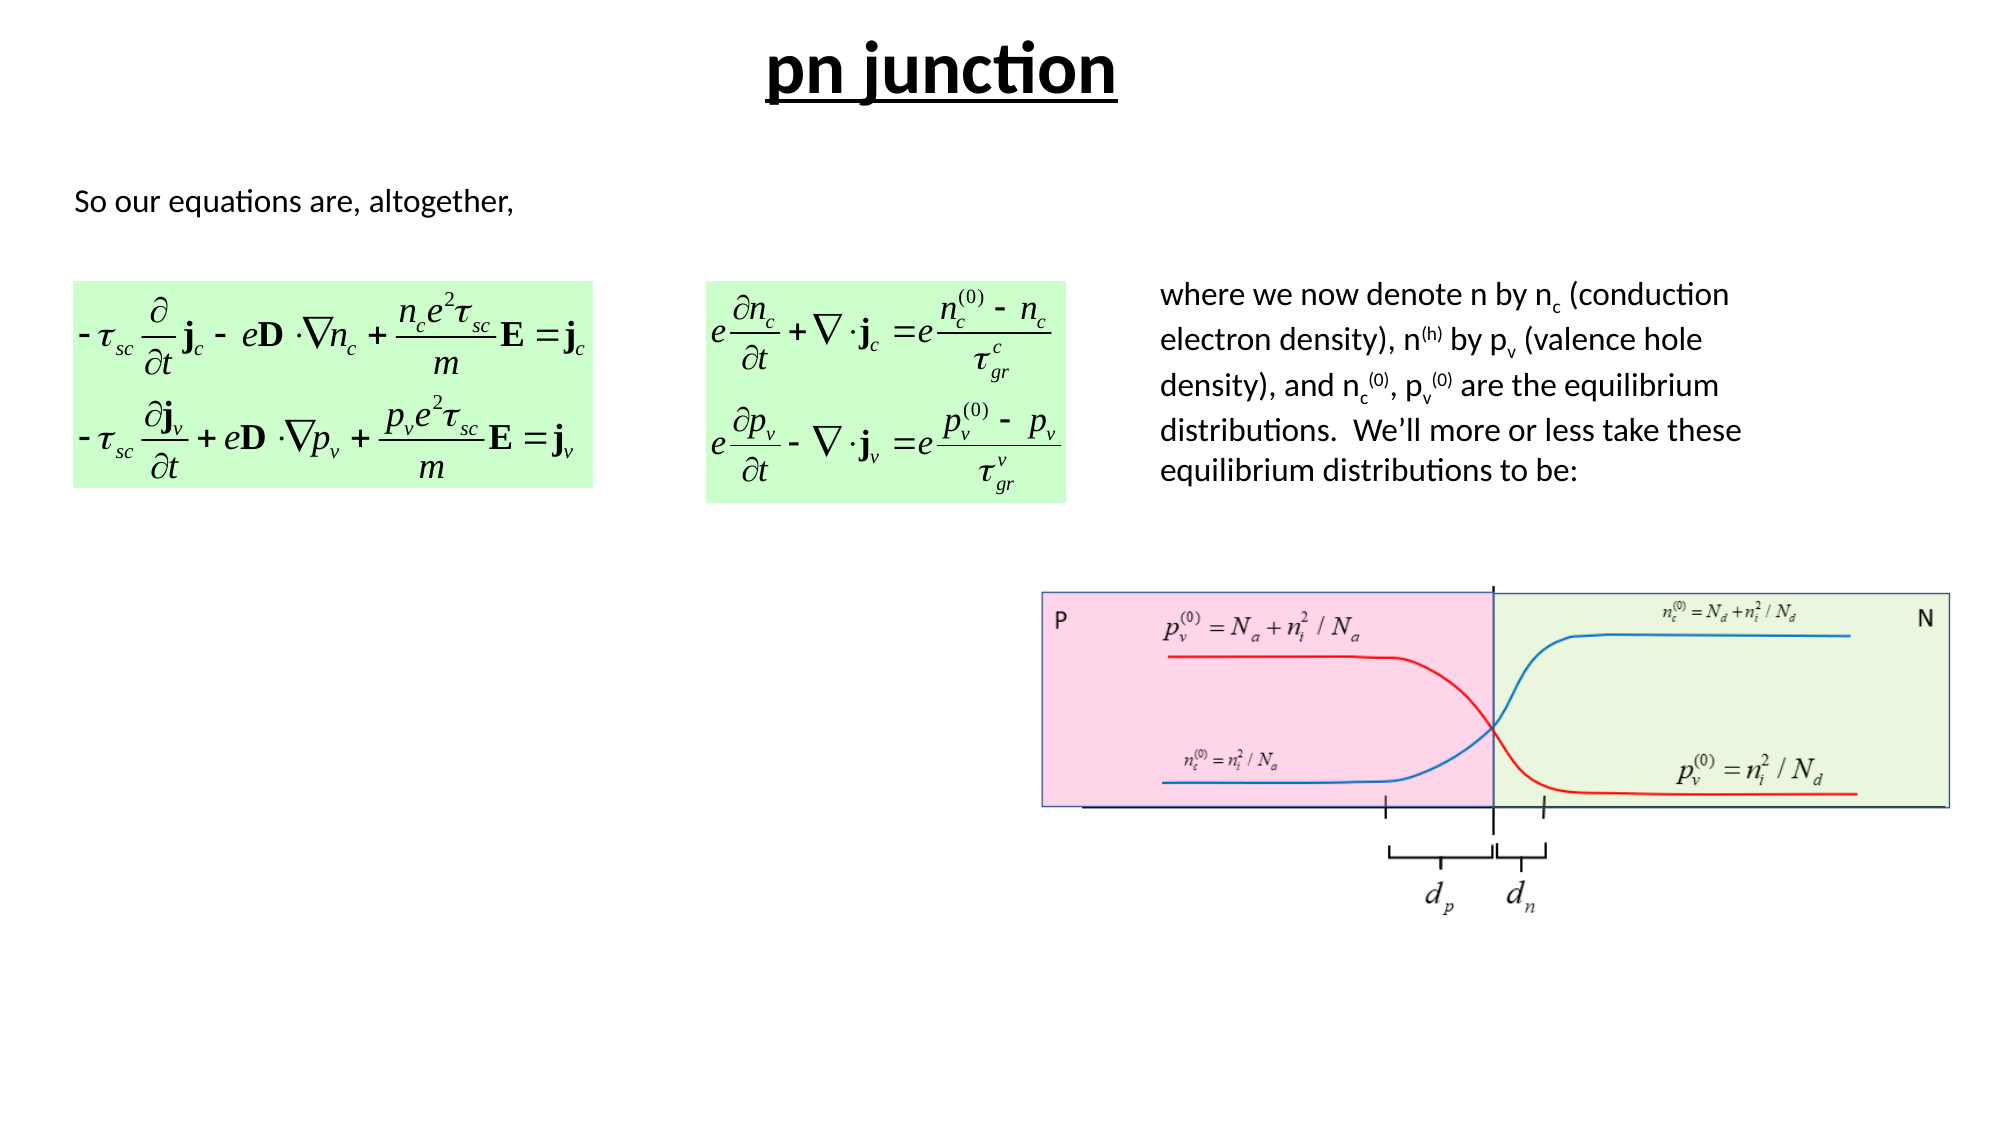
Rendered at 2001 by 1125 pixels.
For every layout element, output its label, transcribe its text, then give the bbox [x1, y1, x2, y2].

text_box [72, 280, 593, 489]
text_box where we now denote n by nc (conduction electron density), n(h) by pv (valence hole density), and nc(0), pv(0) are the equilibrium distributions. We’ll more or less take these equilibrium distributions to be: [1145, 264, 1767, 496]
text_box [706, 280, 1067, 503]
title pn junction [706, 15, 1178, 118]
picture [1037, 585, 1956, 923]
text_box So our equations are, altogether, [59, 171, 1869, 226]
